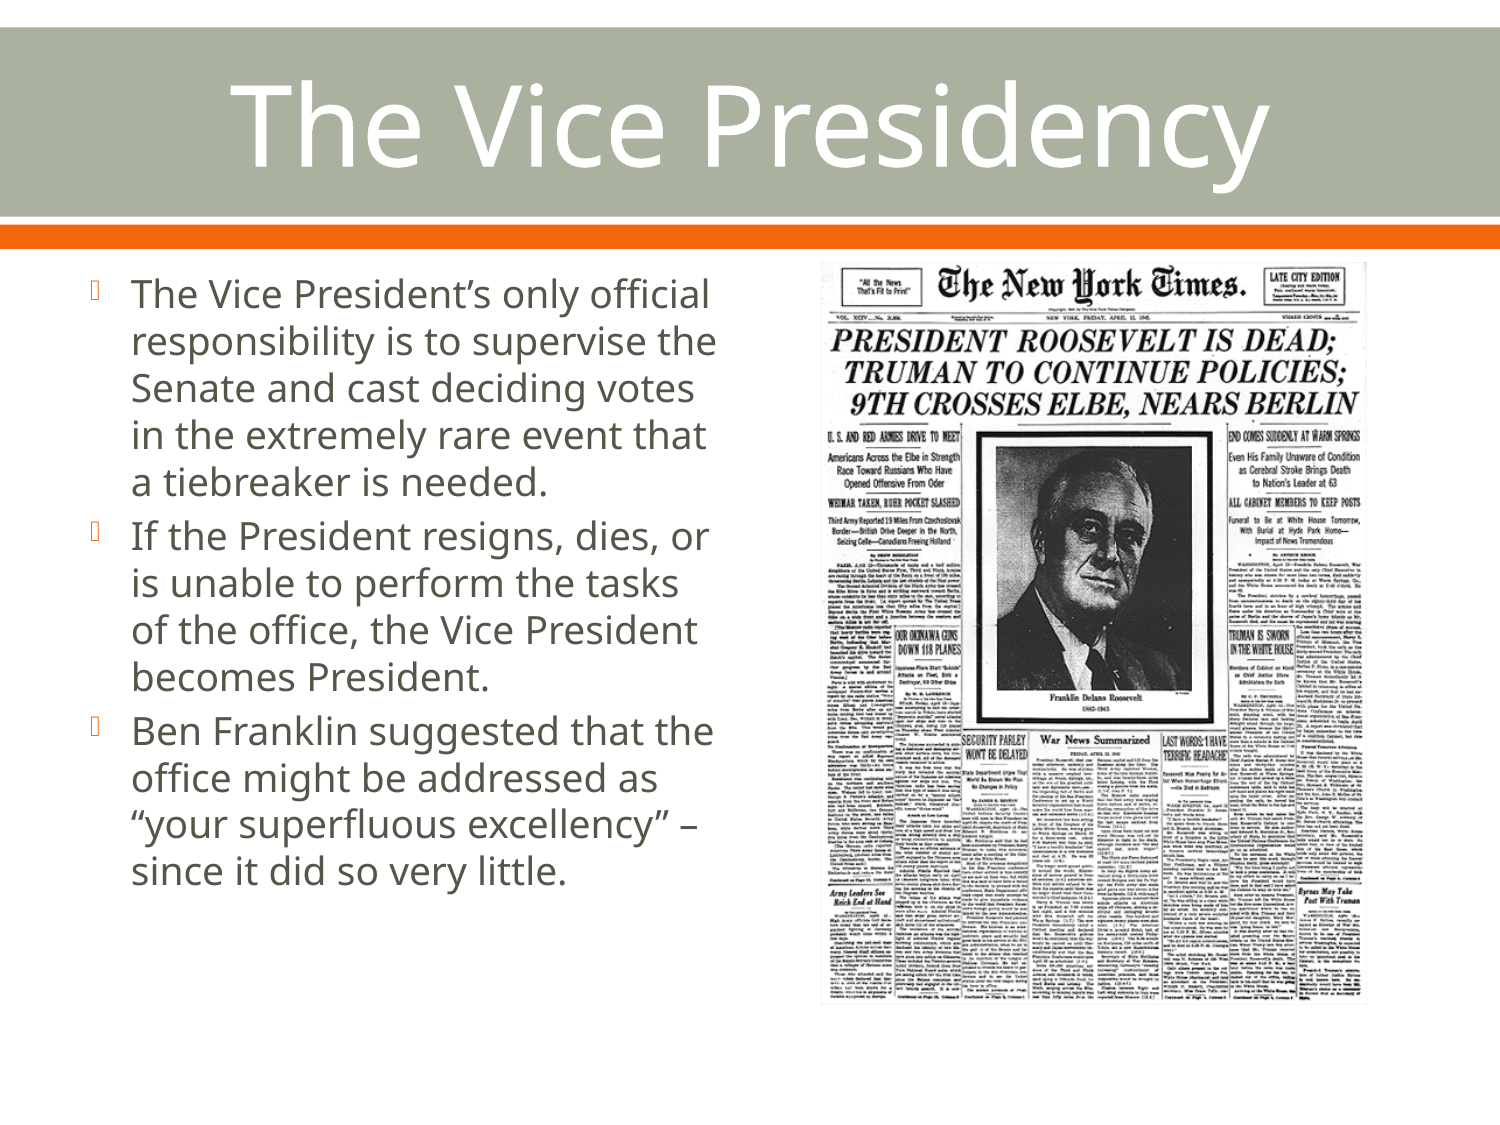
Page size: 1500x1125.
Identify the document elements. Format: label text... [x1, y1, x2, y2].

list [821, 262, 1367, 1006]
list The Vice President’s only official responsibility is to supervise the Senate and cast deciding votes in the extremely rare event that a tiebreaker is needed. If the President resigns, dies, or is unable to perform the tasks of the office, the Vice President becomes President. Ben Franklin suggested that the office might be addressed as “your superfluous excellency” – since it did so very little. [75, 262, 738, 1005]
title The Vice Presidency [75, 29, 1425, 213]
